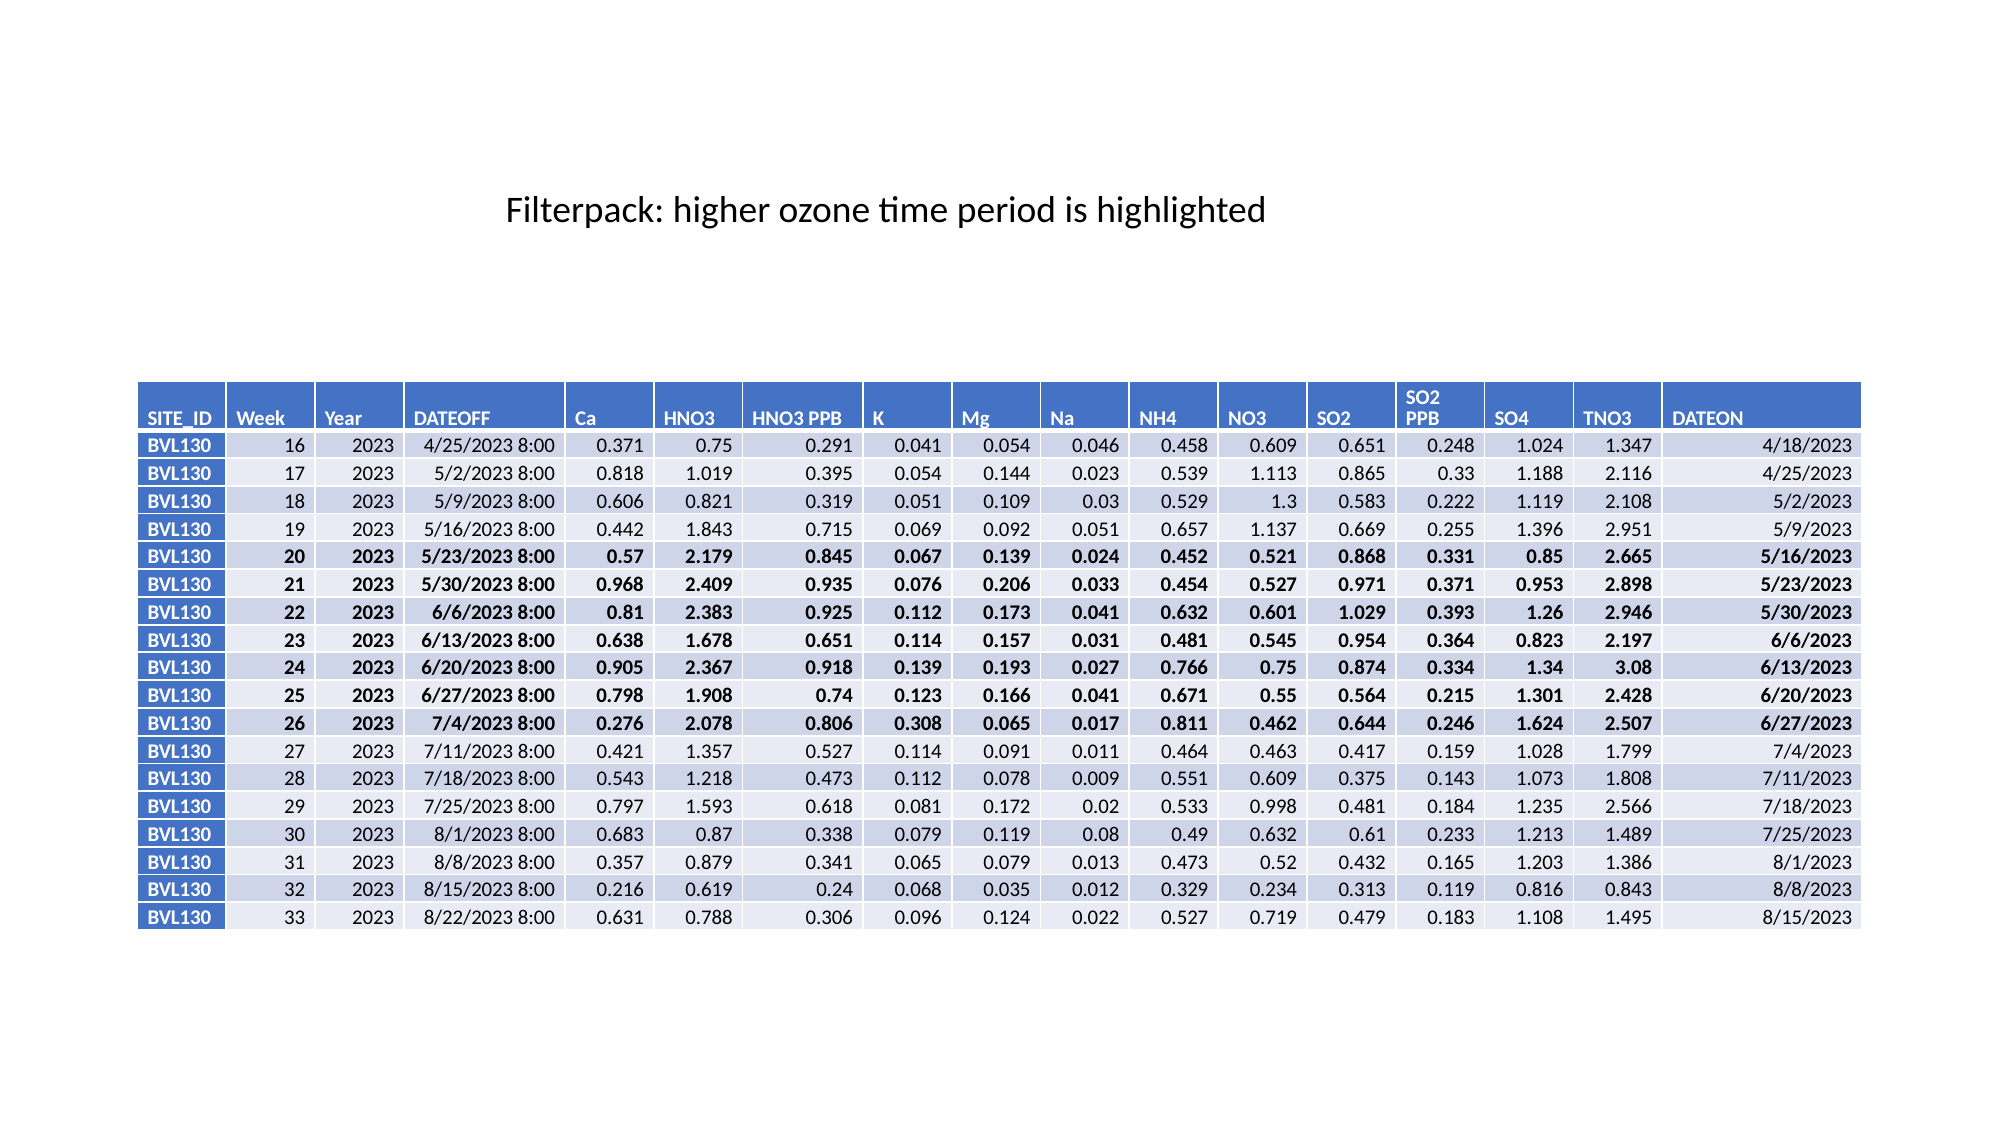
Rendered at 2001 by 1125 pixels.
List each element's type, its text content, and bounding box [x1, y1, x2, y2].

table_header Na [1041, 382, 1128, 428]
table_cell 2.116 [1574, 459, 1661, 485]
table_cell 1.019 [655, 459, 742, 485]
table_cell 0.193 [953, 653, 1040, 679]
table_cell 21 [227, 570, 314, 596]
table_cell 0.669 [1308, 514, 1395, 540]
table_cell 1.203 [1485, 848, 1573, 874]
table_cell 7/4/2023 8:00 [405, 709, 564, 735]
table_cell 0.81 [566, 598, 653, 624]
table_header SITE_ID [138, 382, 225, 428]
table_cell 0.935 [743, 570, 862, 596]
table_cell 0.683 [566, 820, 653, 846]
table_cell 2.197 [1574, 626, 1661, 651]
table_cell 0.112 [864, 764, 951, 790]
table_cell 0.868 [1308, 542, 1395, 568]
table_cell 3.08 [1574, 653, 1661, 679]
table_cell 0.011 [1041, 737, 1128, 763]
table_cell 0.719 [1219, 903, 1306, 929]
table_cell 2023 [316, 514, 403, 540]
table_cell 0.806 [743, 709, 862, 735]
table_cell 2023 [316, 653, 403, 679]
table_header NH4 [1130, 382, 1217, 428]
table_cell 0.811 [1130, 709, 1217, 735]
table_header SO2 PPB [1397, 382, 1484, 428]
table_cell 0.458 [1130, 433, 1217, 457]
table_cell 7/18/2023 [1663, 792, 1861, 818]
table_cell 0.027 [1041, 653, 1128, 679]
table_cell 2.507 [1574, 709, 1661, 735]
table_cell 6/27/2023 8:00 [405, 681, 564, 707]
table_cell 2.946 [1574, 598, 1661, 624]
table_cell 0.24 [743, 875, 862, 901]
table_cell 0.797 [566, 792, 653, 818]
table_cell BVL130 [138, 626, 225, 651]
table_cell 0.75 [1219, 653, 1306, 679]
table_cell 2.665 [1574, 542, 1661, 568]
table_cell 1.301 [1485, 681, 1573, 707]
table_cell 0.112 [864, 598, 951, 624]
table_cell 7/18/2023 8:00 [405, 764, 564, 790]
table_cell BVL130 [138, 792, 225, 818]
table_cell 6/20/2023 8:00 [405, 653, 564, 679]
table_cell 0.143 [1397, 764, 1484, 790]
table_cell 0.715 [743, 514, 862, 540]
table_cell 0.543 [566, 764, 653, 790]
table_cell 0.035 [953, 875, 1040, 901]
table_cell 8/15/2023 [1663, 903, 1861, 929]
table_cell 0.49 [1130, 820, 1217, 846]
table_cell 5/2/2023 [1663, 487, 1861, 513]
table_cell 6/27/2023 [1663, 709, 1861, 735]
table_cell 1.357 [655, 737, 742, 763]
table_cell 0.521 [1219, 542, 1306, 568]
table_cell 0.601 [1219, 598, 1306, 624]
table_cell 0.069 [864, 514, 951, 540]
table_cell 0.338 [743, 820, 862, 846]
table_cell 0.644 [1308, 709, 1395, 735]
table_cell 1.26 [1485, 598, 1573, 624]
table_cell 25 [227, 681, 314, 707]
table_cell 0.657 [1130, 514, 1217, 540]
table_cell 0.313 [1308, 875, 1395, 901]
table_cell 0.364 [1397, 626, 1484, 651]
table_cell 0.017 [1041, 709, 1128, 735]
table_cell 0.091 [953, 737, 1040, 763]
table_cell 2023 [316, 598, 403, 624]
table_header NO3 [1219, 382, 1306, 428]
table_cell 0.619 [655, 875, 742, 901]
table_cell 0.821 [655, 487, 742, 513]
table_cell 0.953 [1485, 570, 1573, 596]
table_cell 8/8/2023 [1663, 875, 1861, 901]
table_cell BVL130 [138, 653, 225, 679]
table_cell 0.564 [1308, 681, 1395, 707]
table_cell 26 [227, 709, 314, 735]
table_cell BVL130 [138, 433, 225, 457]
table_cell 5/16/2023 8:00 [405, 514, 564, 540]
text_box Filterpack: higher ozone time period is highlighted [491, 177, 1283, 237]
table_cell 0.52 [1219, 848, 1306, 874]
table_cell 0.173 [953, 598, 1040, 624]
table_cell 0.632 [1130, 598, 1217, 624]
table_cell 0.119 [953, 820, 1040, 846]
table_cell 0.114 [864, 737, 951, 763]
table_cell 0.078 [953, 764, 1040, 790]
table_cell 2.951 [1574, 514, 1661, 540]
table_cell 0.481 [1308, 792, 1395, 818]
table_cell 0.632 [1219, 820, 1306, 846]
table_cell BVL130 [138, 848, 225, 874]
table_cell 0.183 [1397, 903, 1484, 929]
table_cell 1.386 [1574, 848, 1661, 874]
table_cell 0.233 [1397, 820, 1484, 846]
table_cell 18 [227, 487, 314, 513]
table_cell 0.816 [1485, 875, 1573, 901]
table_cell 0.479 [1308, 903, 1395, 929]
table_cell 0.024 [1041, 542, 1128, 568]
table_cell 0.081 [864, 792, 951, 818]
table_cell 0.432 [1308, 848, 1395, 874]
table_cell 0.114 [864, 626, 951, 651]
table_cell 1.119 [1485, 487, 1573, 513]
table_cell BVL130 [138, 709, 225, 735]
table_cell 22 [227, 598, 314, 624]
table_cell 0.671 [1130, 681, 1217, 707]
table_cell 0.609 [1219, 764, 1306, 790]
table_cell BVL130 [138, 514, 225, 540]
table_cell 6/6/2023 8:00 [405, 598, 564, 624]
table_cell 1.593 [655, 792, 742, 818]
table_cell 0.092 [953, 514, 1040, 540]
table_cell 1.799 [1574, 737, 1661, 763]
table_cell 0.452 [1130, 542, 1217, 568]
table_cell 1.495 [1574, 903, 1661, 929]
table_cell 0.079 [864, 820, 951, 846]
table_cell 31 [227, 848, 314, 874]
table_cell 1.029 [1308, 598, 1395, 624]
table_cell 0.61 [1308, 820, 1395, 846]
table_header K [864, 382, 951, 428]
table_cell BVL130 [138, 598, 225, 624]
table_cell 0.334 [1397, 653, 1484, 679]
table_cell 0.124 [953, 903, 1040, 929]
table_cell 7/4/2023 [1663, 737, 1861, 763]
table_cell 28 [227, 764, 314, 790]
table_cell BVL130 [138, 681, 225, 707]
table_cell 0.119 [1397, 875, 1484, 901]
table_cell 8/8/2023 8:00 [405, 848, 564, 874]
table_cell 20 [227, 542, 314, 568]
table_cell 0.539 [1130, 459, 1217, 485]
table_cell 0.051 [1041, 514, 1128, 540]
table_cell 0.341 [743, 848, 862, 874]
table_cell 1.235 [1485, 792, 1573, 818]
table_cell 2023 [316, 820, 403, 846]
table_cell 0.618 [743, 792, 862, 818]
table_cell 0.041 [1041, 598, 1128, 624]
table_cell 0.041 [864, 433, 951, 457]
table_cell 2.409 [655, 570, 742, 596]
table_cell 0.74 [743, 681, 862, 707]
table_cell 2023 [316, 903, 403, 929]
table_cell 0.865 [1308, 459, 1395, 485]
table_header HNO3 [655, 382, 742, 428]
table_cell 0.065 [953, 709, 1040, 735]
table_cell 4/25/2023 8:00 [405, 433, 564, 457]
table_cell 0.798 [566, 681, 653, 707]
table_cell 0.172 [953, 792, 1040, 818]
table_cell 0.041 [1041, 681, 1128, 707]
table_cell 1.34 [1485, 653, 1573, 679]
table_cell 0.971 [1308, 570, 1395, 596]
table_cell 6/20/2023 [1663, 681, 1861, 707]
table_cell 0.442 [566, 514, 653, 540]
table_cell 0.184 [1397, 792, 1484, 818]
table_cell BVL130 [138, 820, 225, 846]
table_cell 0.75 [655, 433, 742, 457]
table_cell 7/11/2023 8:00 [405, 737, 564, 763]
table_cell 0.55 [1219, 681, 1306, 707]
table_header Year [316, 382, 403, 428]
table_cell 0.57 [566, 542, 653, 568]
table_cell 0.454 [1130, 570, 1217, 596]
table_cell 0.012 [1041, 875, 1128, 901]
table_cell 0.109 [953, 487, 1040, 513]
table_cell 30 [227, 820, 314, 846]
table_cell 2023 [316, 433, 403, 457]
table_cell 0.255 [1397, 514, 1484, 540]
table_cell 5/9/2023 8:00 [405, 487, 564, 513]
table_cell 0.533 [1130, 792, 1217, 818]
table_cell 0.165 [1397, 848, 1484, 874]
table_cell 0.609 [1219, 433, 1306, 457]
table_cell 24 [227, 653, 314, 679]
table_cell 7/11/2023 [1663, 764, 1861, 790]
table_cell 0.638 [566, 626, 653, 651]
table_cell 2.566 [1574, 792, 1661, 818]
table_cell 8/1/2023 [1663, 848, 1861, 874]
table_cell 4/18/2023 [1663, 433, 1861, 457]
table_cell 0.583 [1308, 487, 1395, 513]
table_cell 0.144 [953, 459, 1040, 485]
table_cell 0.031 [1041, 626, 1128, 651]
table_cell 16 [227, 433, 314, 457]
table_cell 5/30/2023 [1663, 598, 1861, 624]
table_cell 2.179 [655, 542, 742, 568]
table_cell 0.08 [1041, 820, 1128, 846]
table_cell 0.843 [1574, 875, 1661, 901]
table_cell 0.87 [655, 820, 742, 846]
table_cell 2.428 [1574, 681, 1661, 707]
table_cell 2023 [316, 570, 403, 596]
table_cell 8/22/2023 8:00 [405, 903, 564, 929]
table_cell 0.054 [953, 433, 1040, 457]
table_cell 0.051 [864, 487, 951, 513]
table_cell 1.218 [655, 764, 742, 790]
table_cell BVL130 [138, 737, 225, 763]
table_cell 1.137 [1219, 514, 1306, 540]
table_cell 2023 [316, 848, 403, 874]
table_cell 0.079 [953, 848, 1040, 874]
table_cell 0.918 [743, 653, 862, 679]
table_cell 1.808 [1574, 764, 1661, 790]
table_cell 0.998 [1219, 792, 1306, 818]
table_cell 5/23/2023 8:00 [405, 542, 564, 568]
table_cell BVL130 [138, 764, 225, 790]
table_cell 0.788 [655, 903, 742, 929]
table_cell 5/2/2023 8:00 [405, 459, 564, 485]
table_cell 0.215 [1397, 681, 1484, 707]
table_cell 2.367 [655, 653, 742, 679]
table_cell 1.188 [1485, 459, 1573, 485]
table_cell 2023 [316, 737, 403, 763]
table_cell 0.206 [953, 570, 1040, 596]
table_cell 1.108 [1485, 903, 1573, 929]
table_cell 1.908 [655, 681, 742, 707]
table_cell 0.527 [1219, 570, 1306, 596]
table_header HNO3 PPB [743, 382, 862, 428]
table_cell 0.473 [1130, 848, 1217, 874]
table_cell 8/15/2023 8:00 [405, 875, 564, 901]
table_cell 0.954 [1308, 626, 1395, 651]
table_cell 0.925 [743, 598, 862, 624]
table_cell 1.678 [655, 626, 742, 651]
table_cell 29 [227, 792, 314, 818]
table_cell 0.371 [1397, 570, 1484, 596]
table_cell 6/6/2023 [1663, 626, 1861, 651]
table_header DATEON [1663, 382, 1861, 428]
table_cell 2023 [316, 792, 403, 818]
table_cell 0.096 [864, 903, 951, 929]
table_cell 0.545 [1219, 626, 1306, 651]
table_cell 0.276 [566, 709, 653, 735]
table_cell 32 [227, 875, 314, 901]
table_header Week [227, 382, 314, 428]
table_cell 0.464 [1130, 737, 1217, 763]
table_cell 0.319 [743, 487, 862, 513]
table_cell 0.065 [864, 848, 951, 874]
table_cell 0.481 [1130, 626, 1217, 651]
table_cell 2.108 [1574, 487, 1661, 513]
table_cell 5/16/2023 [1663, 542, 1861, 568]
table_cell 0.216 [566, 875, 653, 901]
table_cell 0.357 [566, 848, 653, 874]
table_cell 0.905 [566, 653, 653, 679]
table_cell 19 [227, 514, 314, 540]
table_cell 7/25/2023 8:00 [405, 792, 564, 818]
table_cell 0.046 [1041, 433, 1128, 457]
table_cell 0.421 [566, 737, 653, 763]
table_cell 2.898 [1574, 570, 1661, 596]
table_cell 1.843 [655, 514, 742, 540]
table_cell 0.631 [566, 903, 653, 929]
table_header Ca [566, 382, 653, 428]
table_cell 0.463 [1219, 737, 1306, 763]
table_header TNO3 [1574, 382, 1661, 428]
table_cell BVL130 [138, 459, 225, 485]
table_cell 0.874 [1308, 653, 1395, 679]
table_cell 0.33 [1397, 459, 1484, 485]
table_cell 0.02 [1041, 792, 1128, 818]
table_cell 0.393 [1397, 598, 1484, 624]
table_cell 7/25/2023 [1663, 820, 1861, 846]
table_header Mg [953, 382, 1040, 428]
table_cell 0.013 [1041, 848, 1128, 874]
table_cell BVL130 [138, 875, 225, 901]
table_cell 1.489 [1574, 820, 1661, 846]
table_cell 1.347 [1574, 433, 1661, 457]
table_cell 33 [227, 903, 314, 929]
table_cell 0.246 [1397, 709, 1484, 735]
table_cell 2023 [316, 542, 403, 568]
table_header SO4 [1485, 382, 1573, 428]
table_cell BVL130 [138, 570, 225, 596]
table_cell 0.023 [1041, 459, 1128, 485]
table_cell 0.308 [864, 709, 951, 735]
table_cell 0.527 [1130, 903, 1217, 929]
table_cell 0.139 [864, 653, 951, 679]
table_cell 0.606 [566, 487, 653, 513]
table_cell 0.823 [1485, 626, 1573, 651]
table_cell BVL130 [138, 487, 225, 513]
table_cell 6/13/2023 [1663, 653, 1861, 679]
table_cell 1.396 [1485, 514, 1573, 540]
table_cell 0.85 [1485, 542, 1573, 568]
table_cell 17 [227, 459, 314, 485]
table_cell 0.818 [566, 459, 653, 485]
table_cell BVL130 [138, 903, 225, 929]
table_cell 0.395 [743, 459, 862, 485]
table_cell 0.306 [743, 903, 862, 929]
table_cell 0.033 [1041, 570, 1128, 596]
table_cell 0.651 [743, 626, 862, 651]
table_cell 0.766 [1130, 653, 1217, 679]
table_cell 0.375 [1308, 764, 1395, 790]
table_cell 0.529 [1130, 487, 1217, 513]
table_cell 2023 [316, 709, 403, 735]
table_cell 0.371 [566, 433, 653, 457]
table_cell 0.551 [1130, 764, 1217, 790]
table_cell 0.329 [1130, 875, 1217, 901]
table_cell 1.024 [1485, 433, 1573, 457]
table_cell 1.113 [1219, 459, 1306, 485]
table_cell 2.078 [655, 709, 742, 735]
table_cell 0.022 [1041, 903, 1128, 929]
table_cell 2023 [316, 875, 403, 901]
table_cell 0.159 [1397, 737, 1484, 763]
table_cell 0.331 [1397, 542, 1484, 568]
table_cell 0.879 [655, 848, 742, 874]
table_cell 6/13/2023 8:00 [405, 626, 564, 651]
table_cell 0.054 [864, 459, 951, 485]
table_cell 0.248 [1397, 433, 1484, 457]
table_header DATEOFF [405, 382, 564, 428]
table_cell 0.417 [1308, 737, 1395, 763]
table_cell 0.067 [864, 542, 951, 568]
table_cell 0.139 [953, 542, 1040, 568]
table_cell 1.3 [1219, 487, 1306, 513]
table_cell 1.213 [1485, 820, 1573, 846]
table_cell 2023 [316, 626, 403, 651]
table_cell 5/23/2023 [1663, 570, 1861, 596]
table_cell 0.03 [1041, 487, 1128, 513]
table_cell 1.624 [1485, 709, 1573, 735]
table_cell 2023 [316, 681, 403, 707]
table_header SO2 [1308, 382, 1395, 428]
table_cell 8/1/2023 8:00 [405, 820, 564, 846]
table_cell 0.651 [1308, 433, 1395, 457]
table_cell 0.009 [1041, 764, 1128, 790]
table_cell 0.291 [743, 433, 862, 457]
table_cell 1.028 [1485, 737, 1573, 763]
table_cell 0.462 [1219, 709, 1306, 735]
table_cell 0.845 [743, 542, 862, 568]
table_cell BVL130 [138, 542, 225, 568]
table_cell 2.383 [655, 598, 742, 624]
table_cell 2023 [316, 459, 403, 485]
table_cell 0.123 [864, 681, 951, 707]
table_cell 2023 [316, 764, 403, 790]
table_cell 27 [227, 737, 314, 763]
table_cell 5/9/2023 [1663, 514, 1861, 540]
table_cell 0.166 [953, 681, 1040, 707]
table_cell 0.157 [953, 626, 1040, 651]
table_cell 1.073 [1485, 764, 1573, 790]
table_cell 0.222 [1397, 487, 1484, 513]
table_cell 0.076 [864, 570, 951, 596]
table_cell 0.473 [743, 764, 862, 790]
table_cell 0.968 [566, 570, 653, 596]
table_cell 5/30/2023 8:00 [405, 570, 564, 596]
table_cell 0.068 [864, 875, 951, 901]
table_cell 4/25/2023 [1663, 459, 1861, 485]
table_cell 0.527 [743, 737, 862, 763]
table_cell 0.234 [1219, 875, 1306, 901]
table_cell 2023 [316, 487, 403, 513]
table_cell 23 [227, 626, 314, 651]
